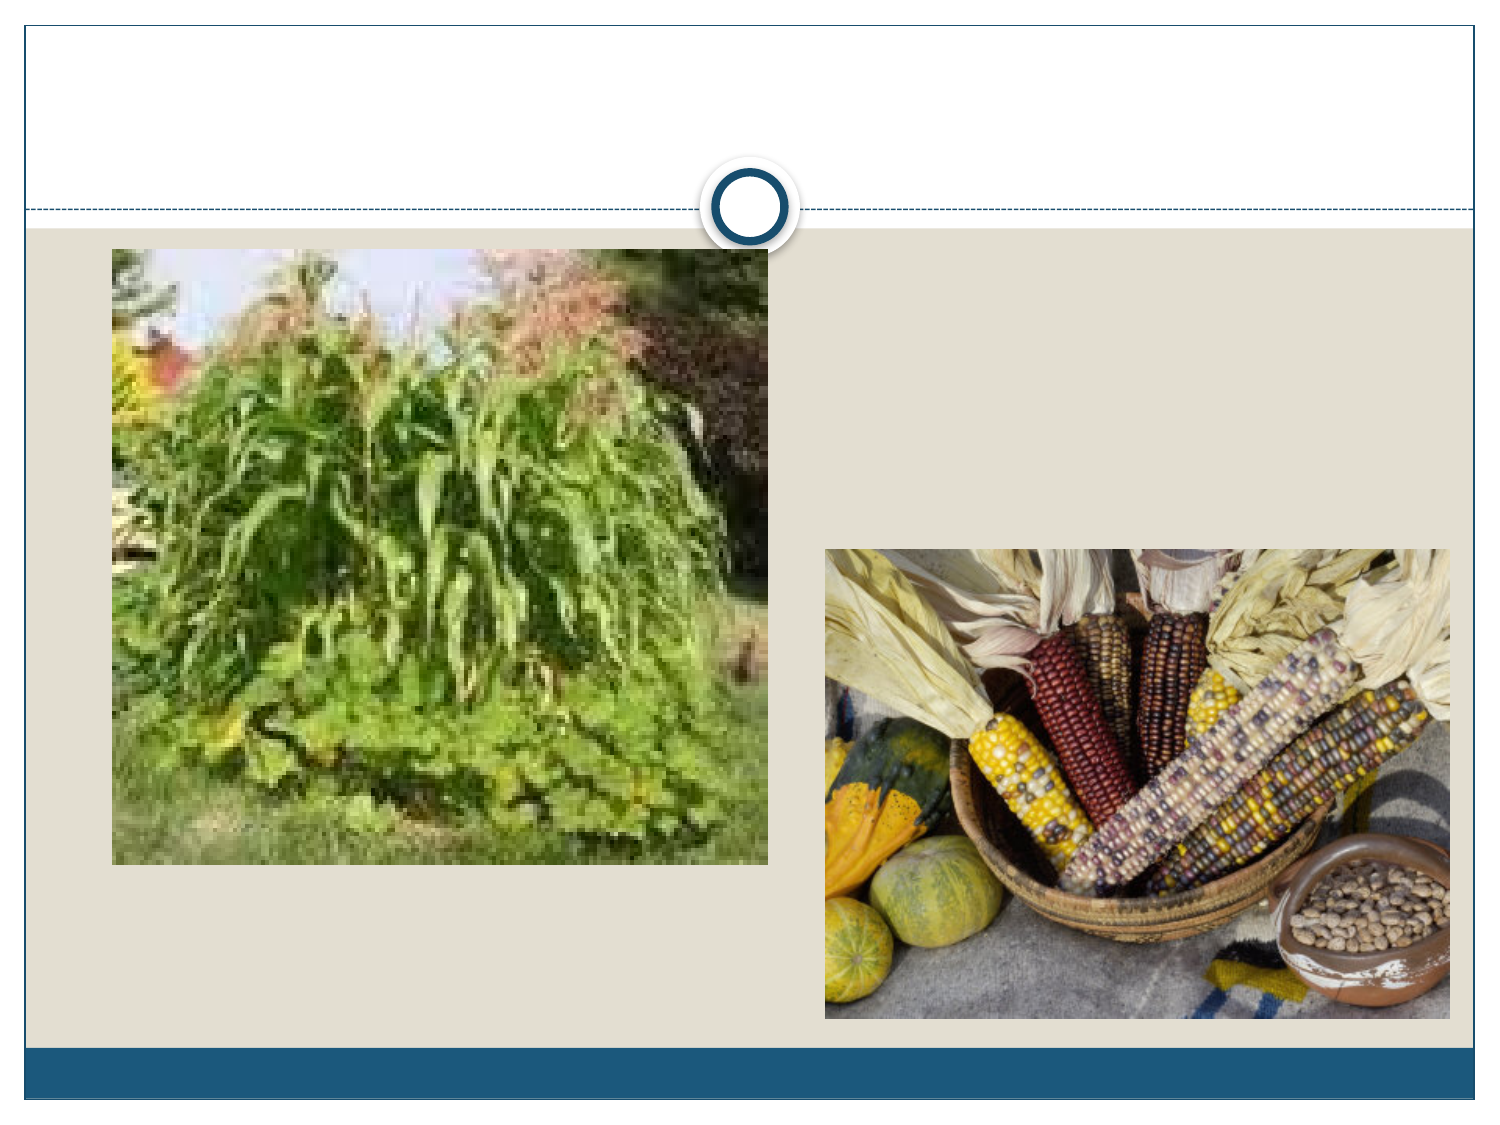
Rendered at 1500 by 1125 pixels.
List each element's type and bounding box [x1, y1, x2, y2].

list [824, 549, 1451, 1019]
picture [112, 249, 769, 866]
